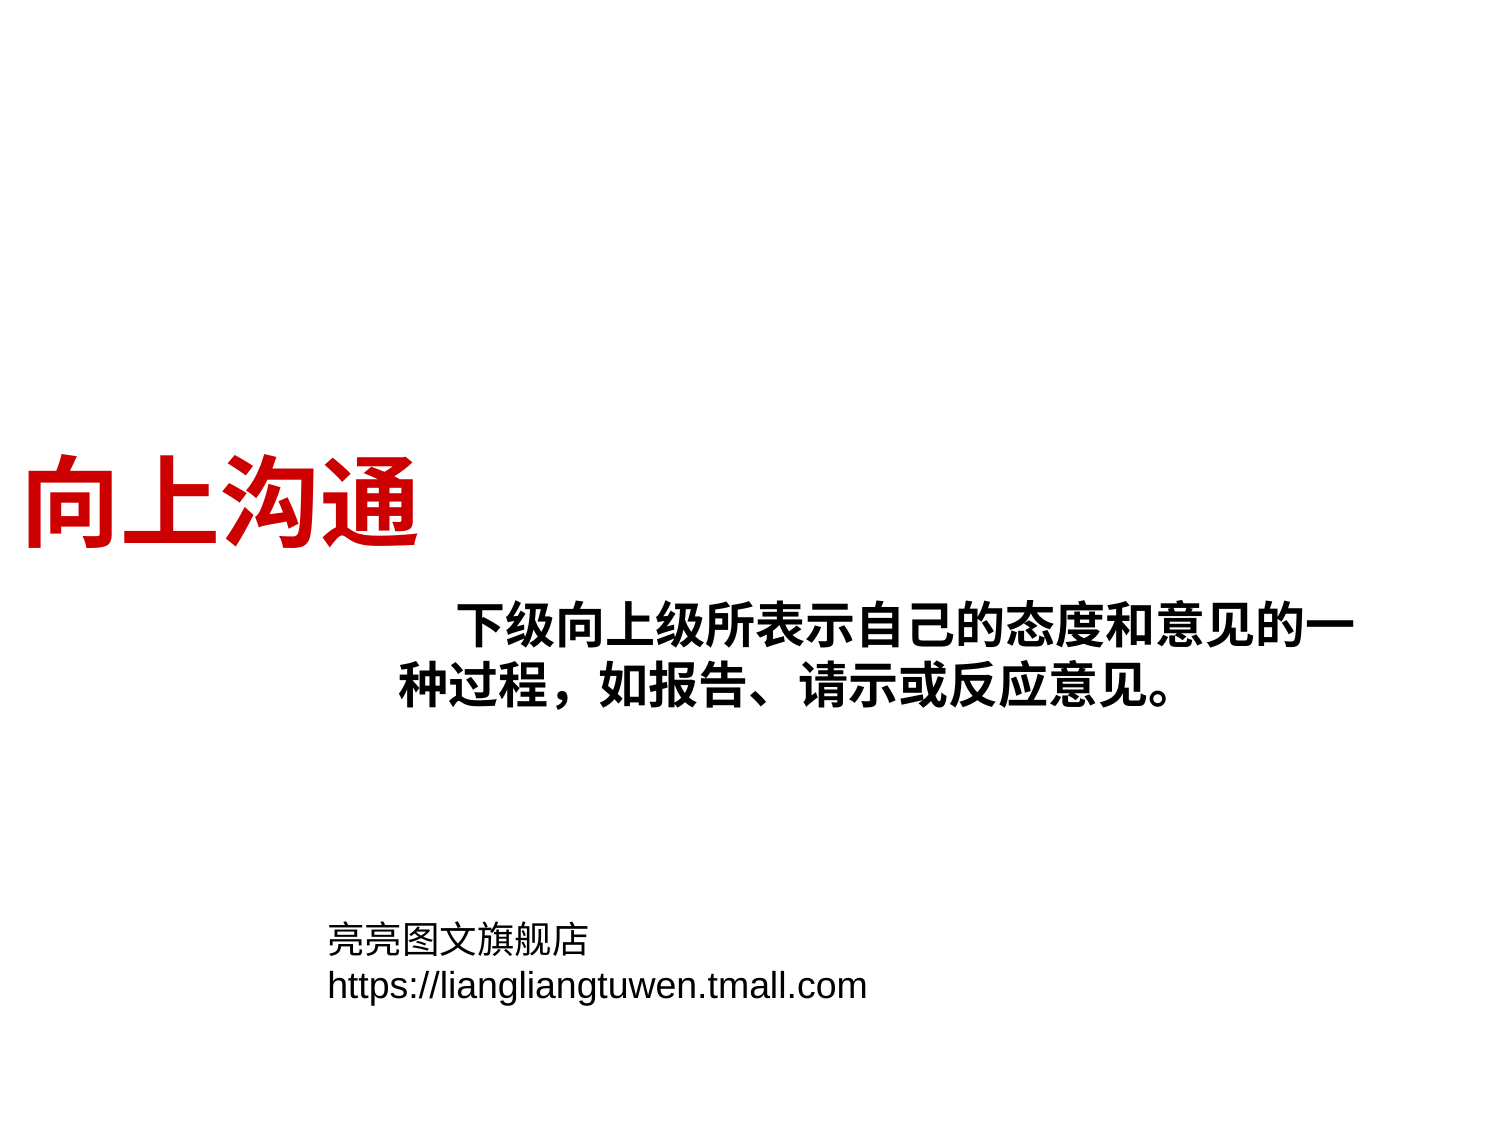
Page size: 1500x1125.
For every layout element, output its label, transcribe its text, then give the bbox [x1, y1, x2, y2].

text_box 向上沟通 [5, 437, 750, 563]
title 下级向上级所表示自己的态度和意见的一种过程，如报告、请示或反应意见。 [383, 568, 1388, 740]
text_box 亮亮图文旗舰店 https://liangliangtuwen.tmall.com [312, 908, 1058, 1014]
